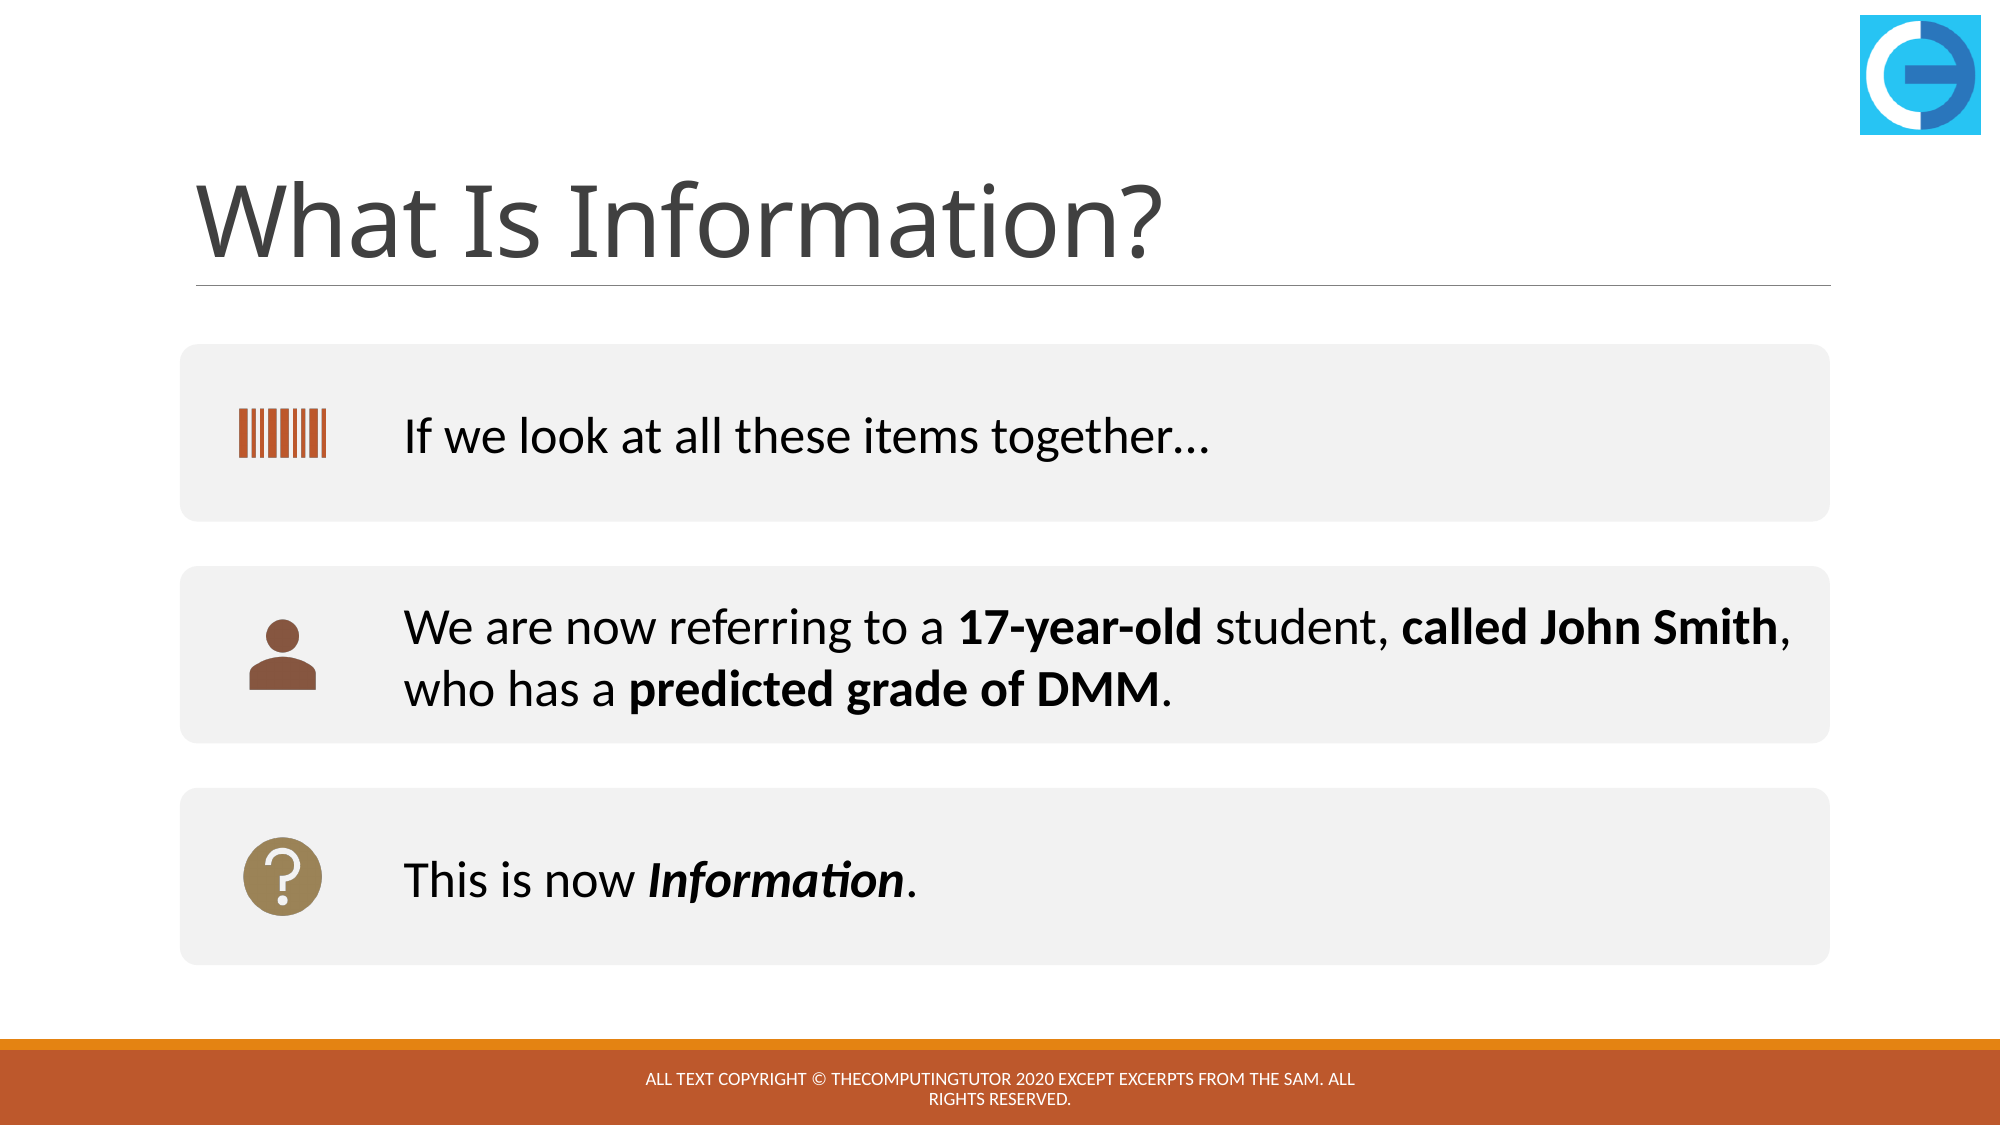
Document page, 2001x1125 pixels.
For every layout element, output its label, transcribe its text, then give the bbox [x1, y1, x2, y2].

title What Is Information? [180, 47, 1830, 285]
picture [1860, 15, 1981, 135]
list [179, 343, 1831, 966]
footer All text copyright © TheComputingTutor 2020 except excerpts from the SAM. All rights Reserved. [604, 1059, 1396, 1120]
